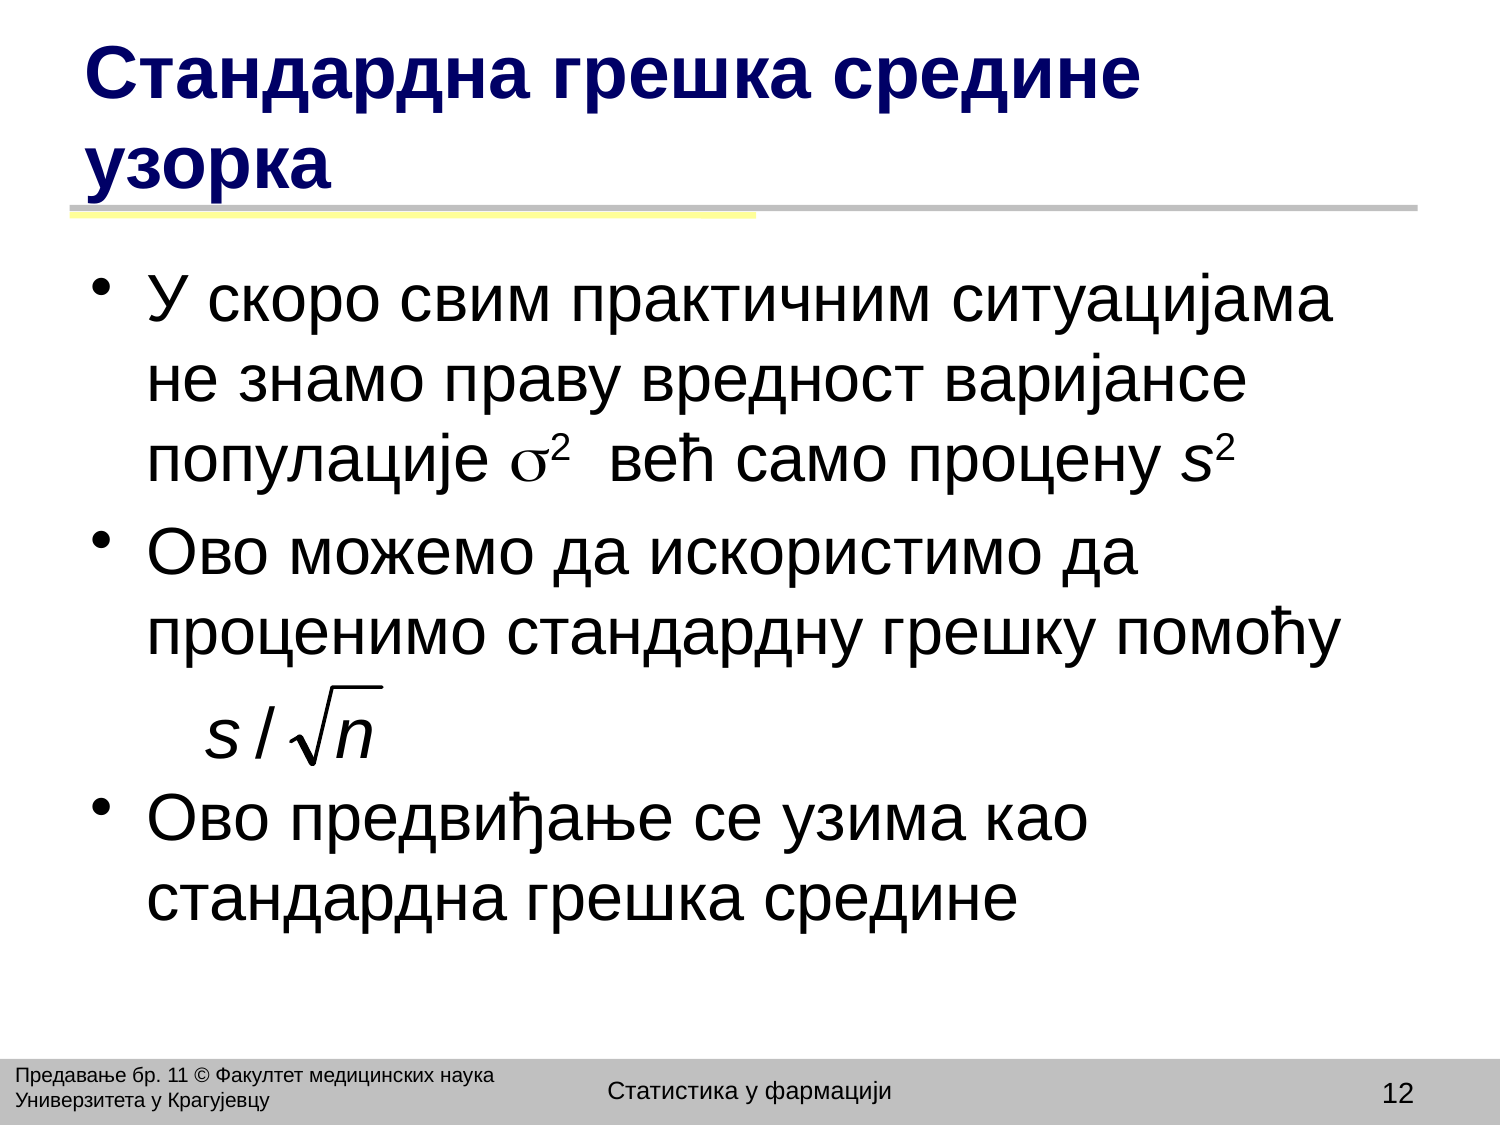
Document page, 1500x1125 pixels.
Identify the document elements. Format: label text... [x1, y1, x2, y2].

slide_number 12 [1079, 1066, 1430, 1125]
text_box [194, 665, 397, 781]
footer Статистика у фармацији [512, 1066, 988, 1125]
slide_number Предавање бр. 11 © Факултет медицинских наука Универзитета у Крагујевцу [0, 1053, 622, 1108]
list У скоро свим практичним ситуацијама не знамо праву вредност варијансе популације 2 већ само процену s2 Ово можемо да искористимо да проценимо стандардну грешку помоћу Ово предвиђање се узима као стандардна грешка средине [74, 246, 1426, 1023]
title Стандардна грешка средине узорка [69, 19, 1426, 208]
